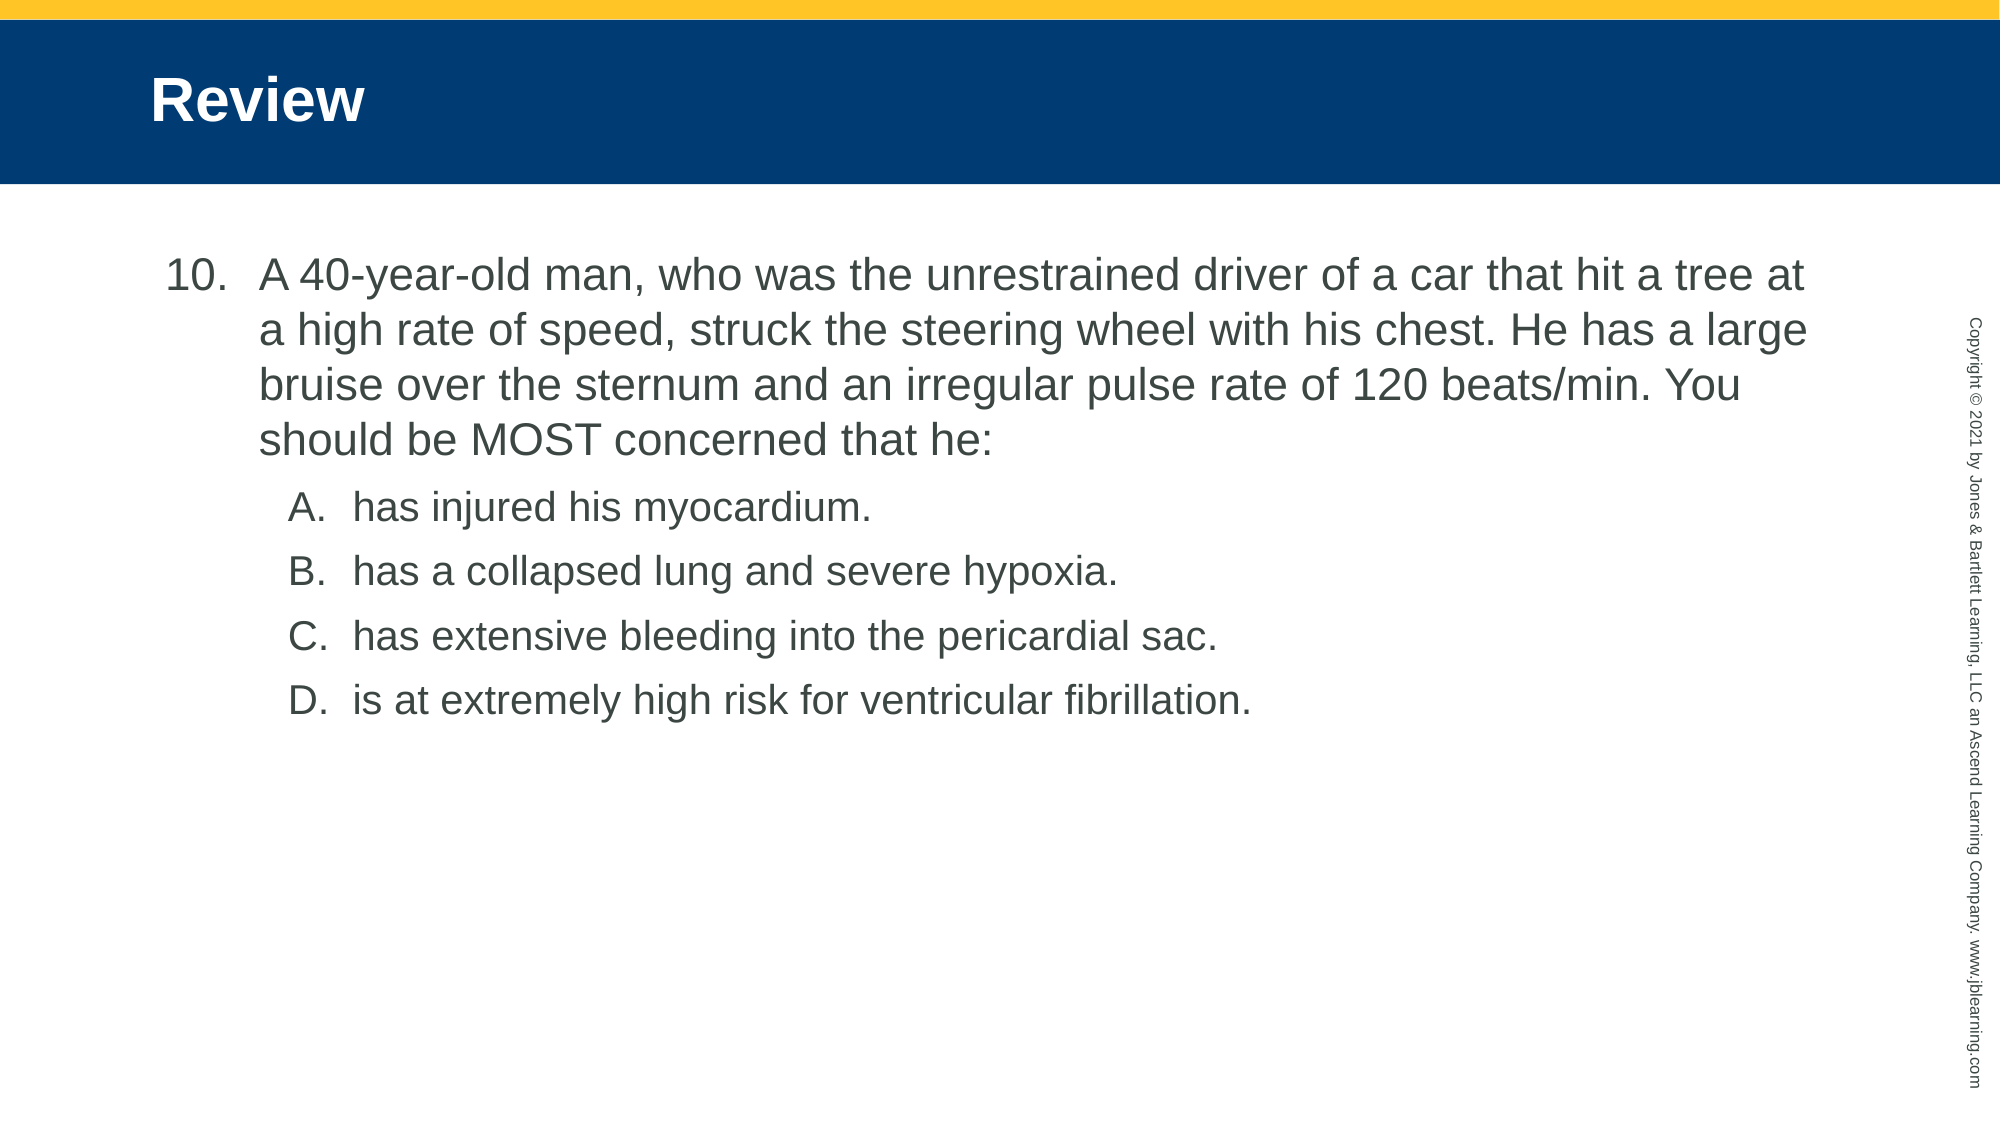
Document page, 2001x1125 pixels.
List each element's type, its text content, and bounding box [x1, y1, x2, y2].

list A 40-year-old man, who was the unrestrained driver of a car that hit a tree at a high rate of speed, struck the steering wheel with his chest. He has a large bruise over the sternum and an irregular pulse rate of 120 beats/min. You should be MOST concerned that he: has injured his myocardium. has a collapsed lung and severe hypoxia. has extensive bleeding into the pericardial sac. is at extremely high risk for ventricular fibrillation. [150, 237, 1850, 1025]
title Review [0, 19, 2000, 185]
